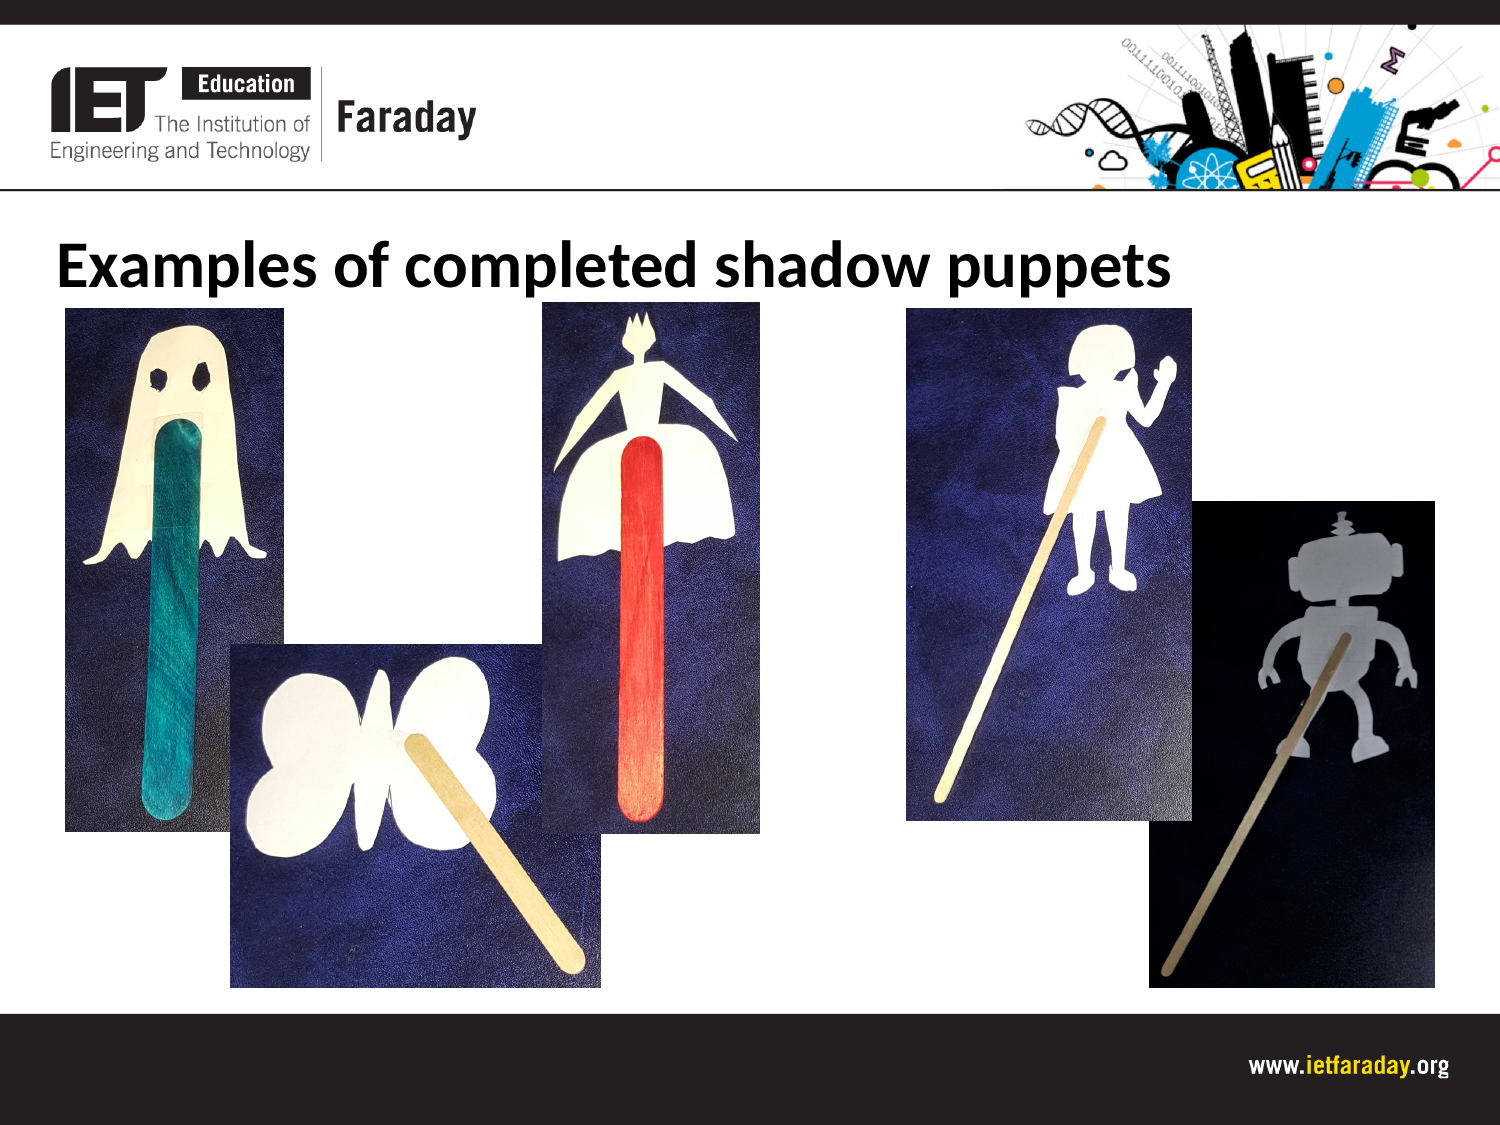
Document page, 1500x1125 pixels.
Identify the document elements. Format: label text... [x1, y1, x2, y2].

picture [0, 0, 1500, 1125]
text_box Examples of completed shadow puppets [41, 212, 1334, 308]
